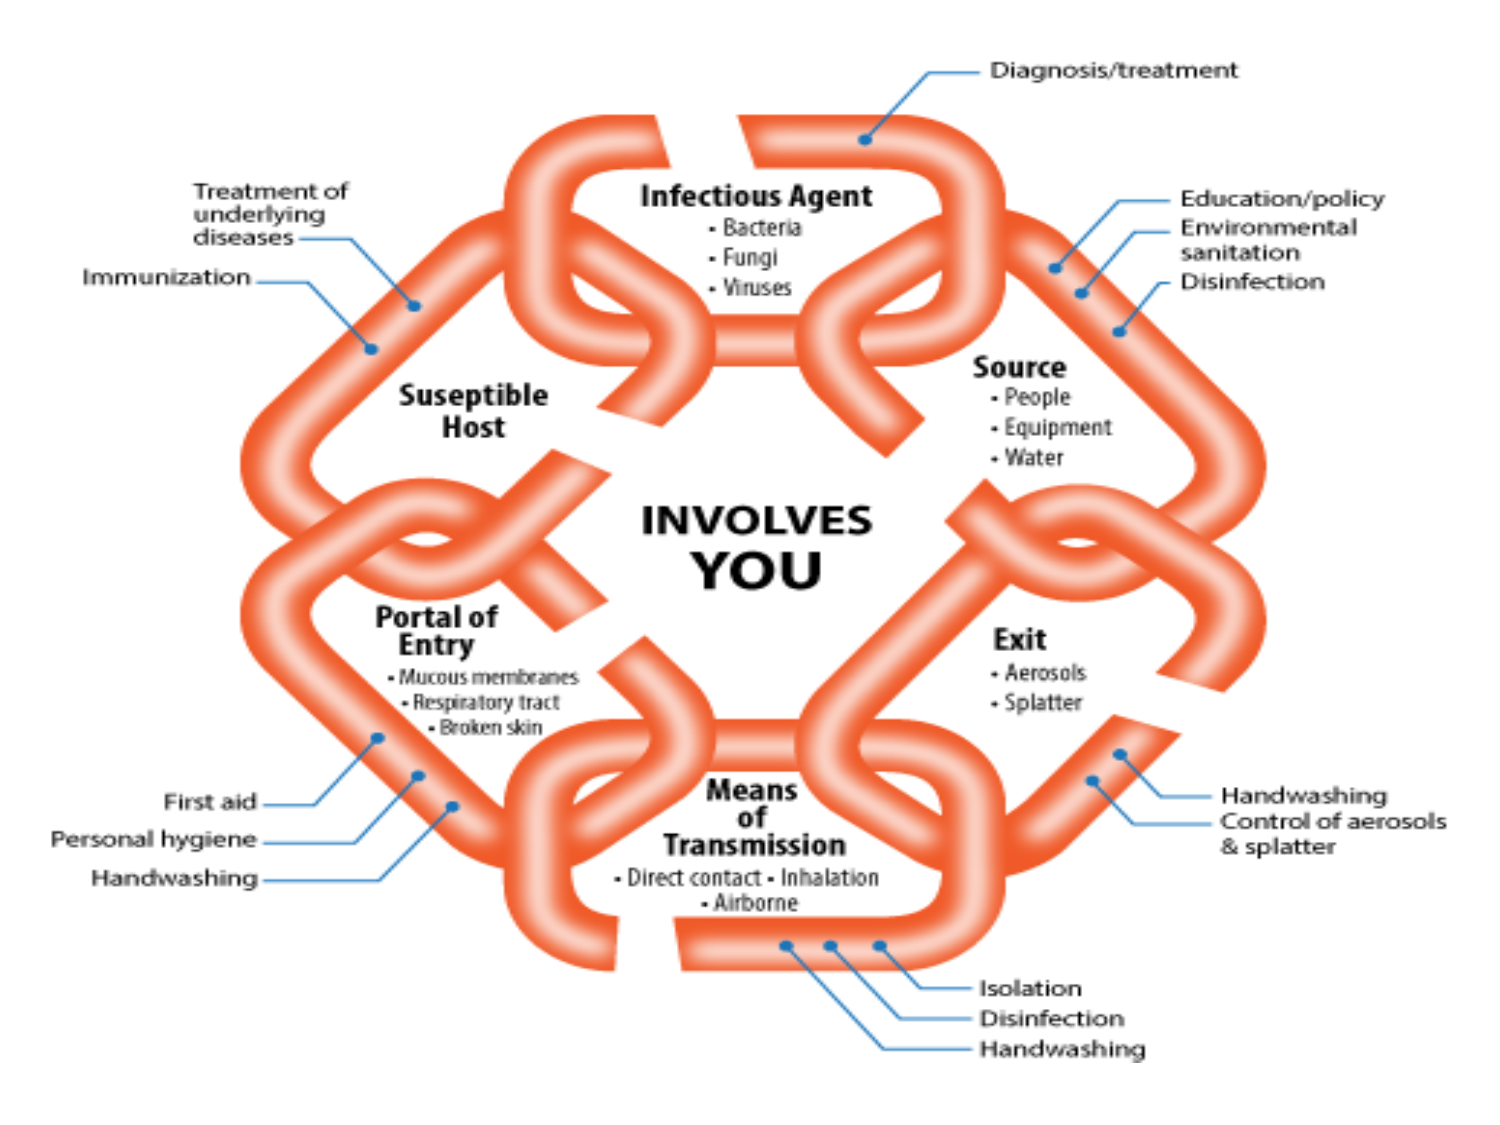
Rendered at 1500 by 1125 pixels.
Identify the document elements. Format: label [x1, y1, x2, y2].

list [49, 49, 1451, 1063]
